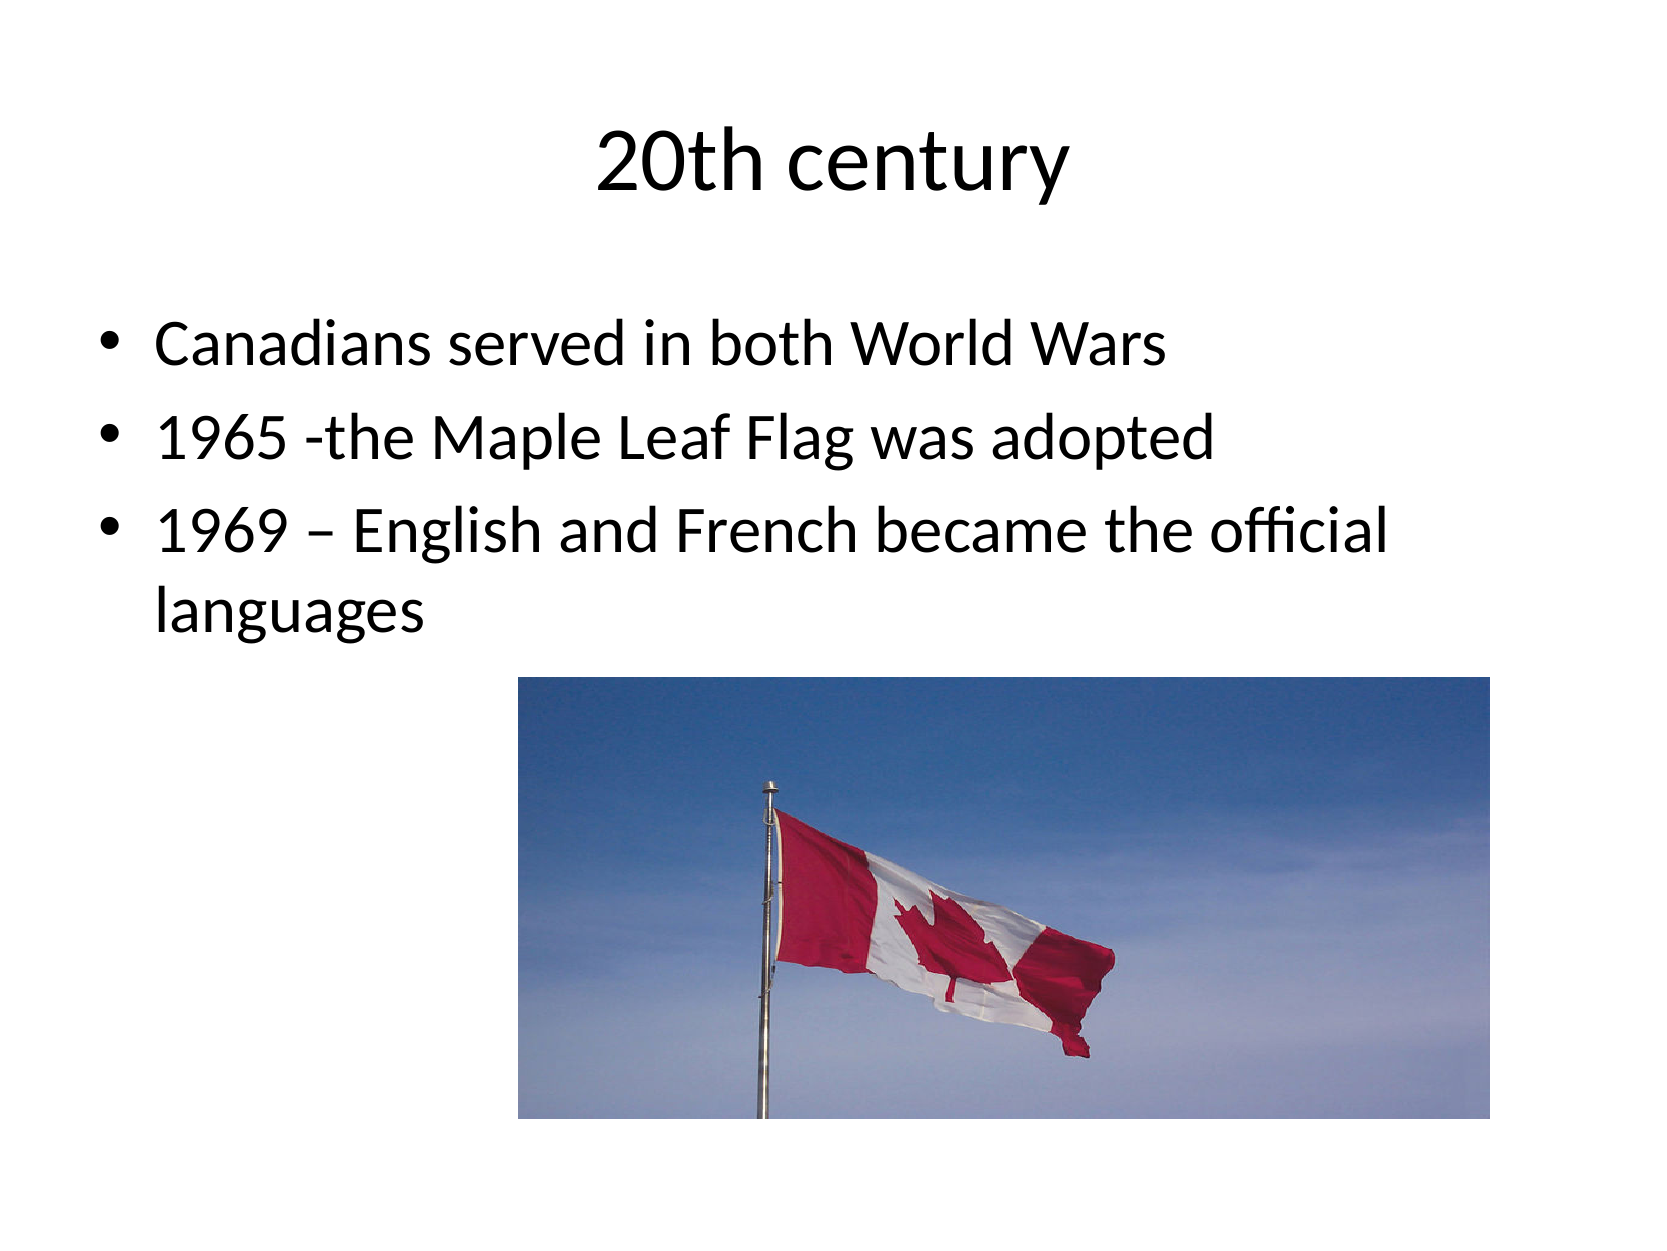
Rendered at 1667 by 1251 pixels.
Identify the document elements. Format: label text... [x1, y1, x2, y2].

picture [518, 677, 1490, 1120]
title 20th century [83, 49, 1584, 259]
list Canadians served in both World Wars 1965 -the Maple Leaf Flag was adopted 1969 – English and French became the official languages [83, 291, 1584, 1117]
